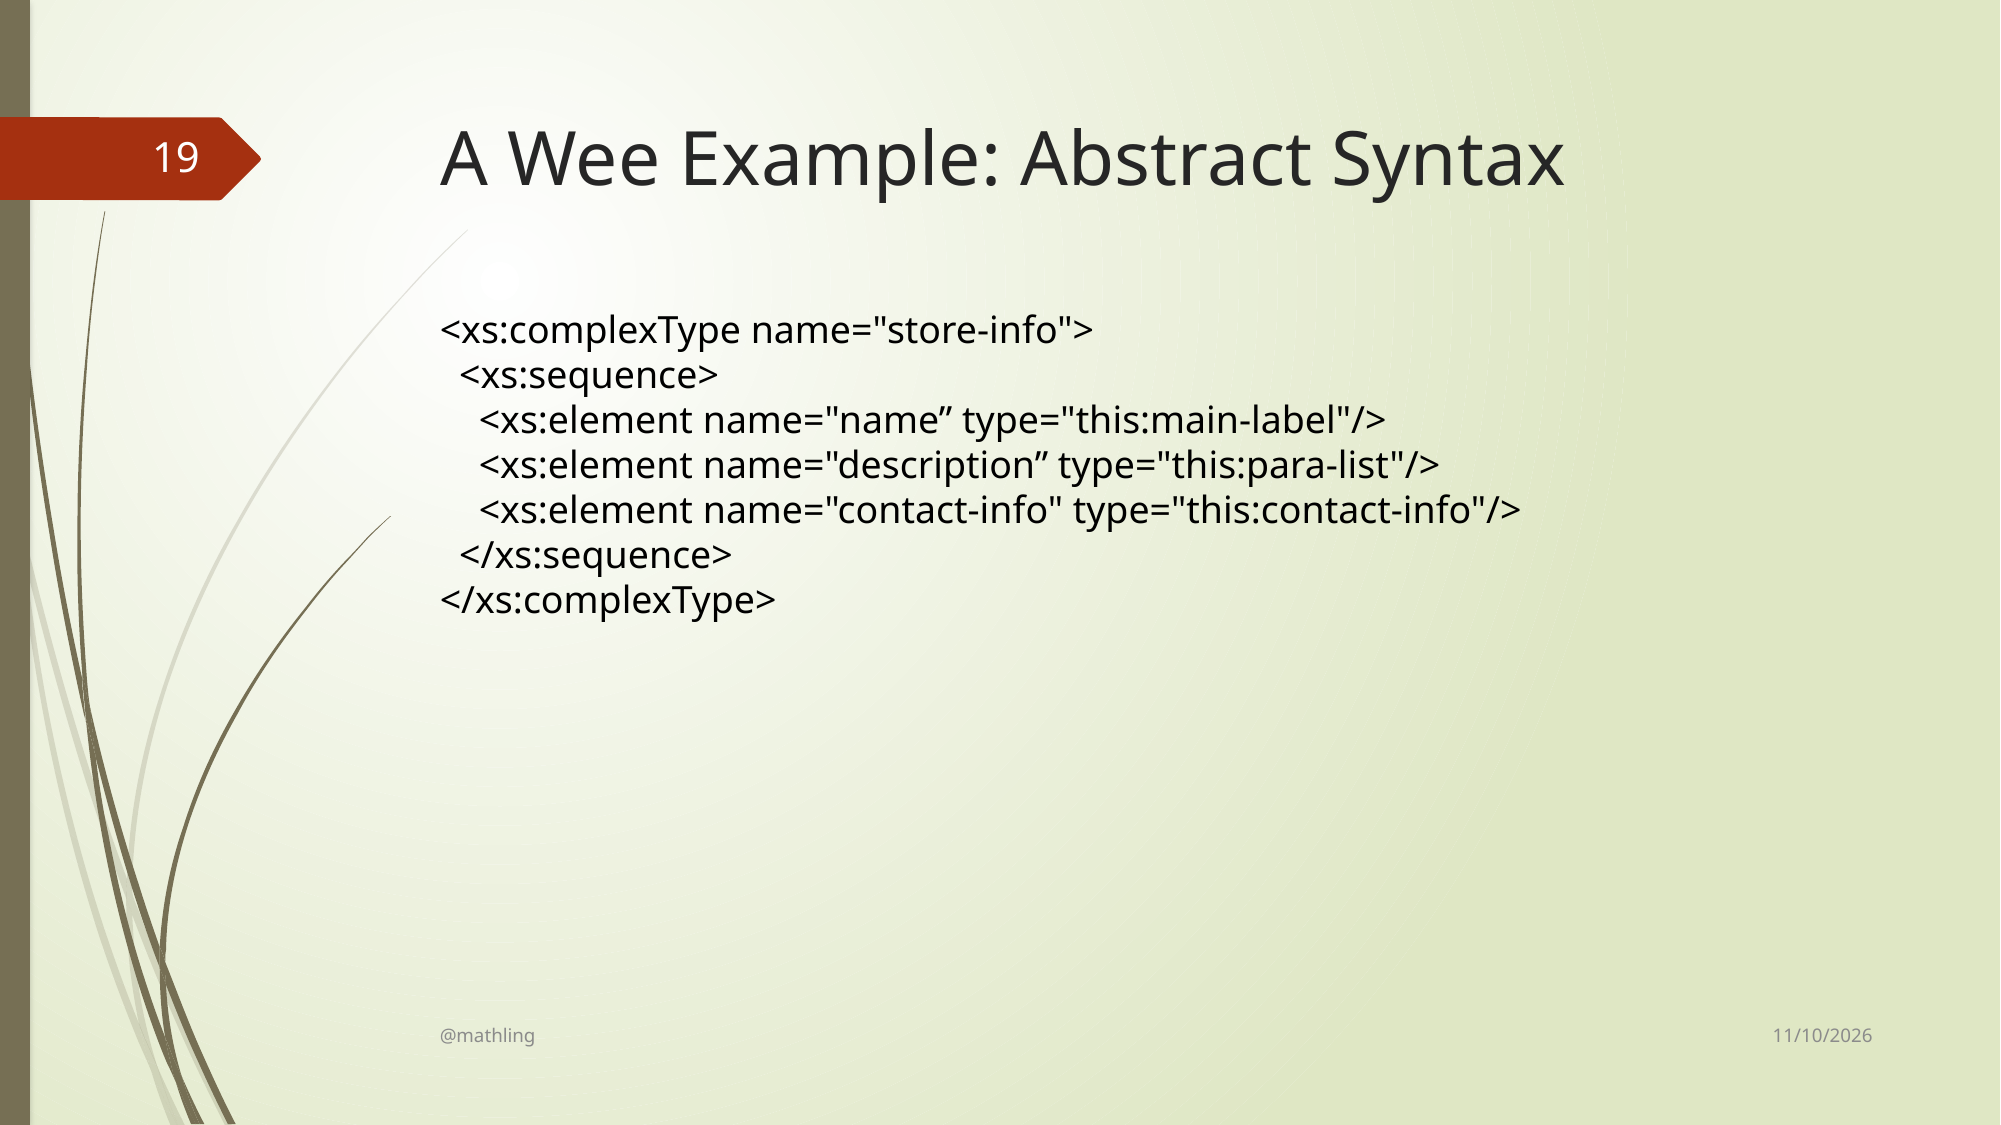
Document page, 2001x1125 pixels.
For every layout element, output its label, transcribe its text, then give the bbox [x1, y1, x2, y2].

list <xs:complexType name="store-info"> <xs:sequence> <xs:element name="name” type="this:main-label"/> <xs:element name="description” type="this:para-list"/> <xs:element name="contact-info" type="this:contact-info"/> </xs:sequence> </xs:complexType> [424, 298, 1888, 970]
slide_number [1699, 1005, 1888, 1067]
slide_number 19 [87, 129, 216, 190]
title A Wee Example: Abstract Syntax [425, 102, 1888, 262]
footer @mathling [424, 1006, 1675, 1067]
